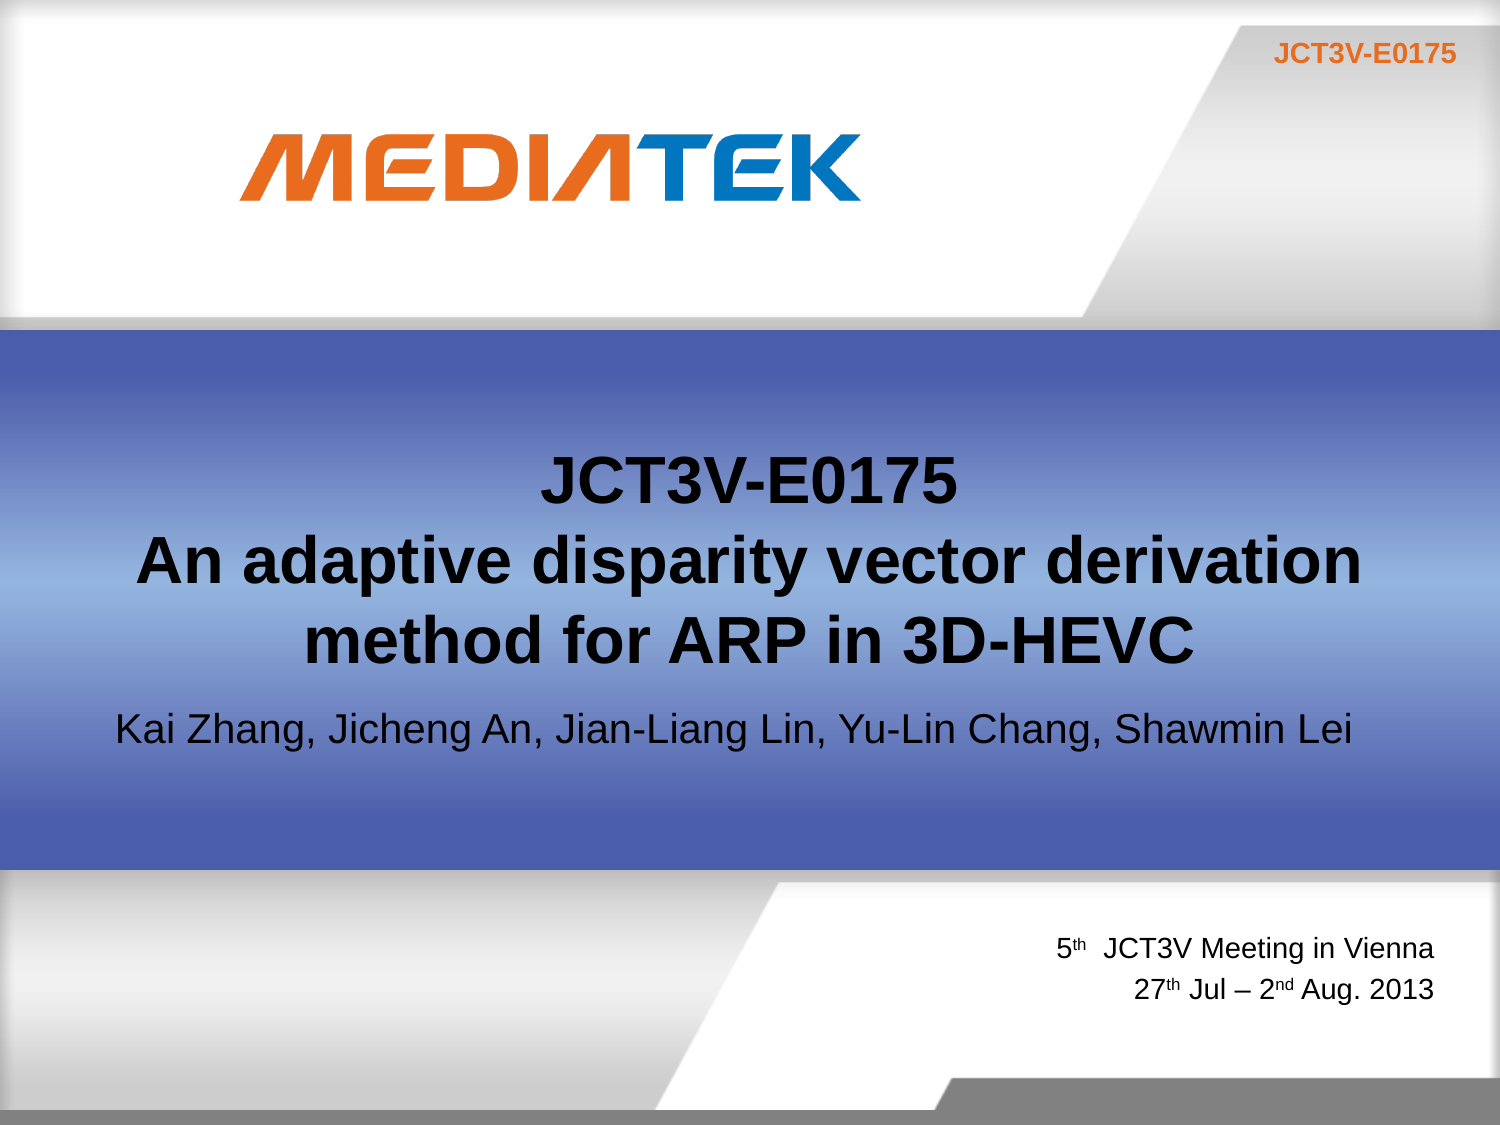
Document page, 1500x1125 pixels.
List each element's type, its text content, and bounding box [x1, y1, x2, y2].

title JCT3V-E0175 An adaptive disparity vector derivation method for ARP in 3D-HEVC [50, 438, 1450, 676]
picture [0, 0, 1500, 1125]
text_box Kai Zhang, Jicheng An, Jian-Liang Lin, Yu-Lin Chang, Shawmin Lei [100, 694, 1387, 810]
